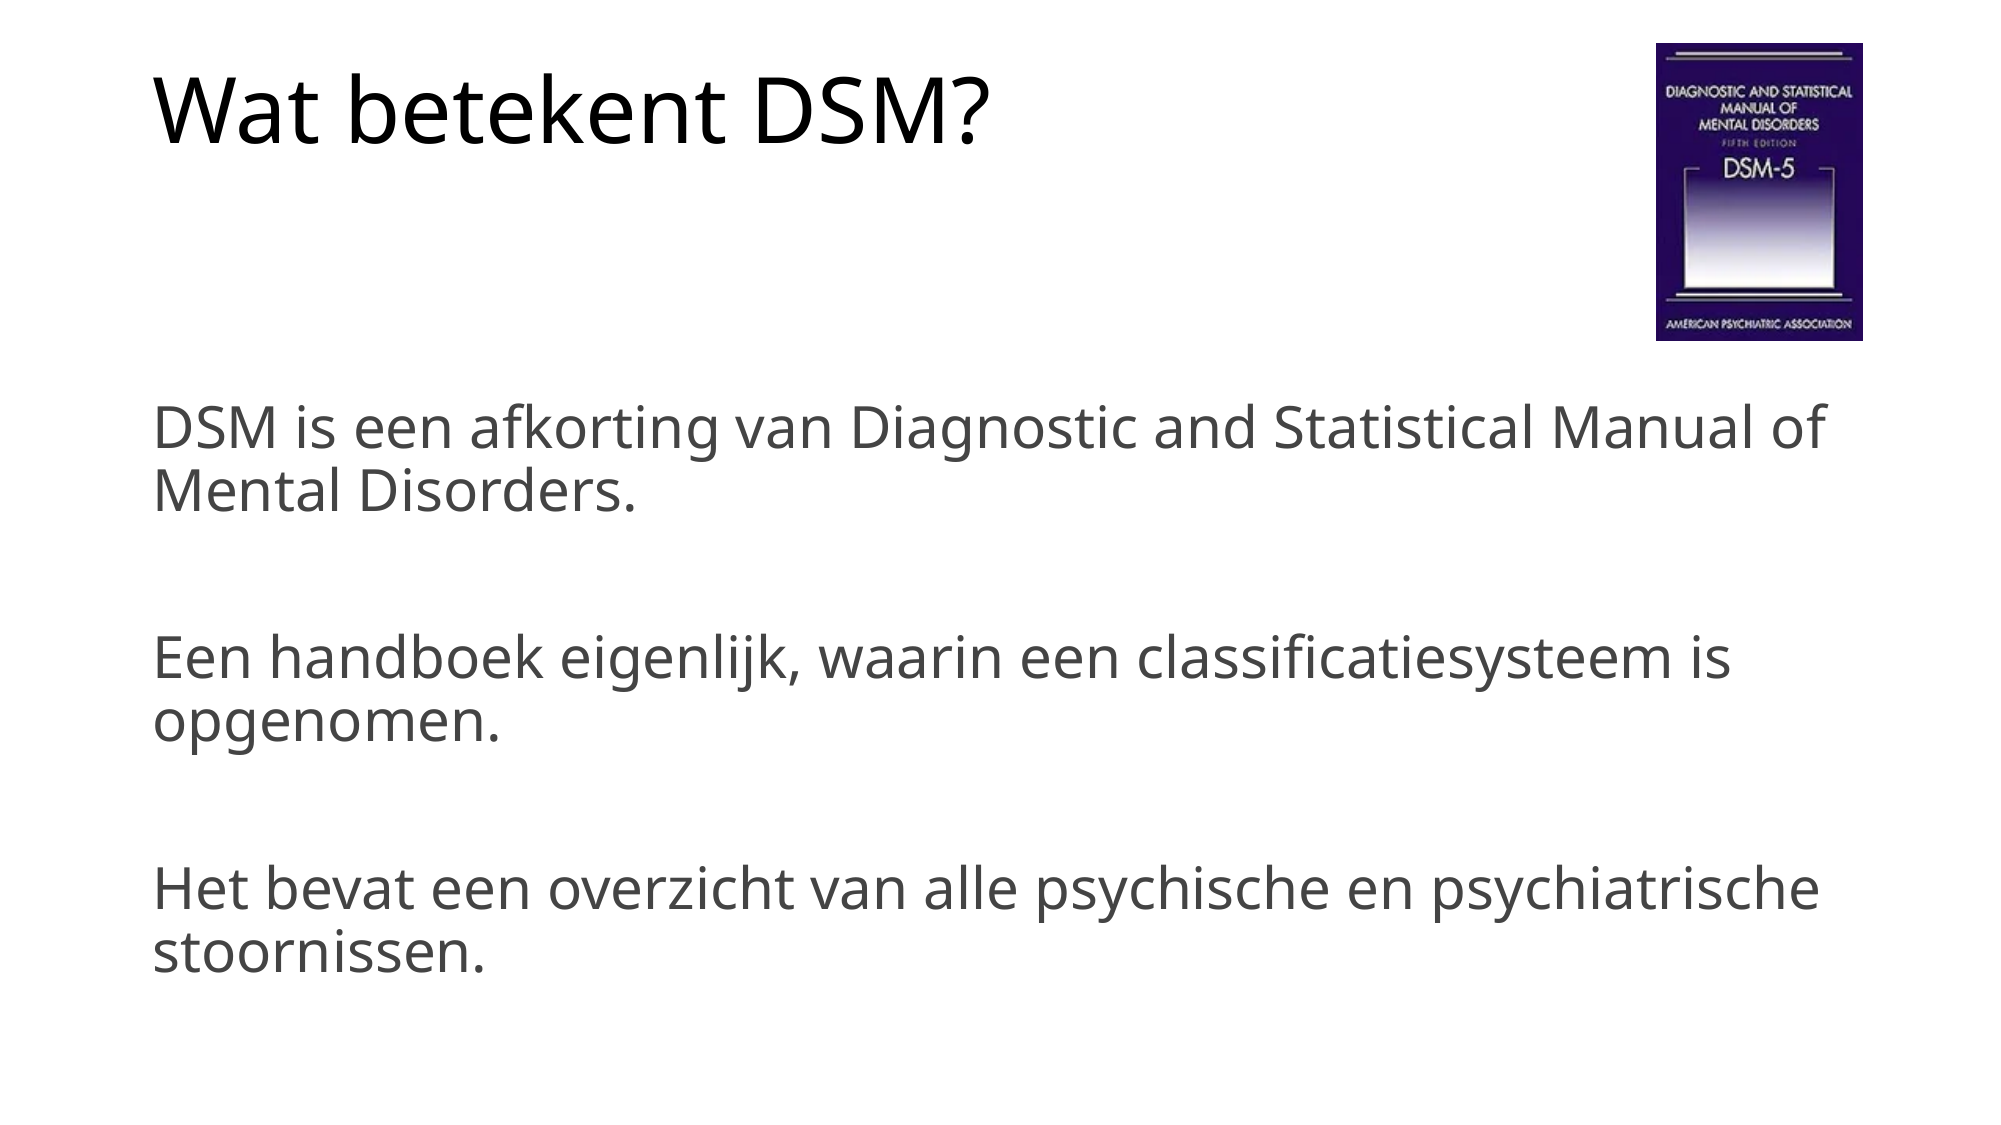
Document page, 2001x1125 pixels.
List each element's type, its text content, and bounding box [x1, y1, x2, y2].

list DSM is een afkorting van Diagnostic and Statistical Manual of Mental Disorders. Een handboek eigenlijk, waarin een classificatiesysteem is opgenomen. Het bevat een overzicht van alle psychische en psychiatrische stoornissen. [137, 299, 1863, 1014]
picture [1656, 43, 1863, 341]
title Wat betekent DSM? [137, 59, 1656, 278]
